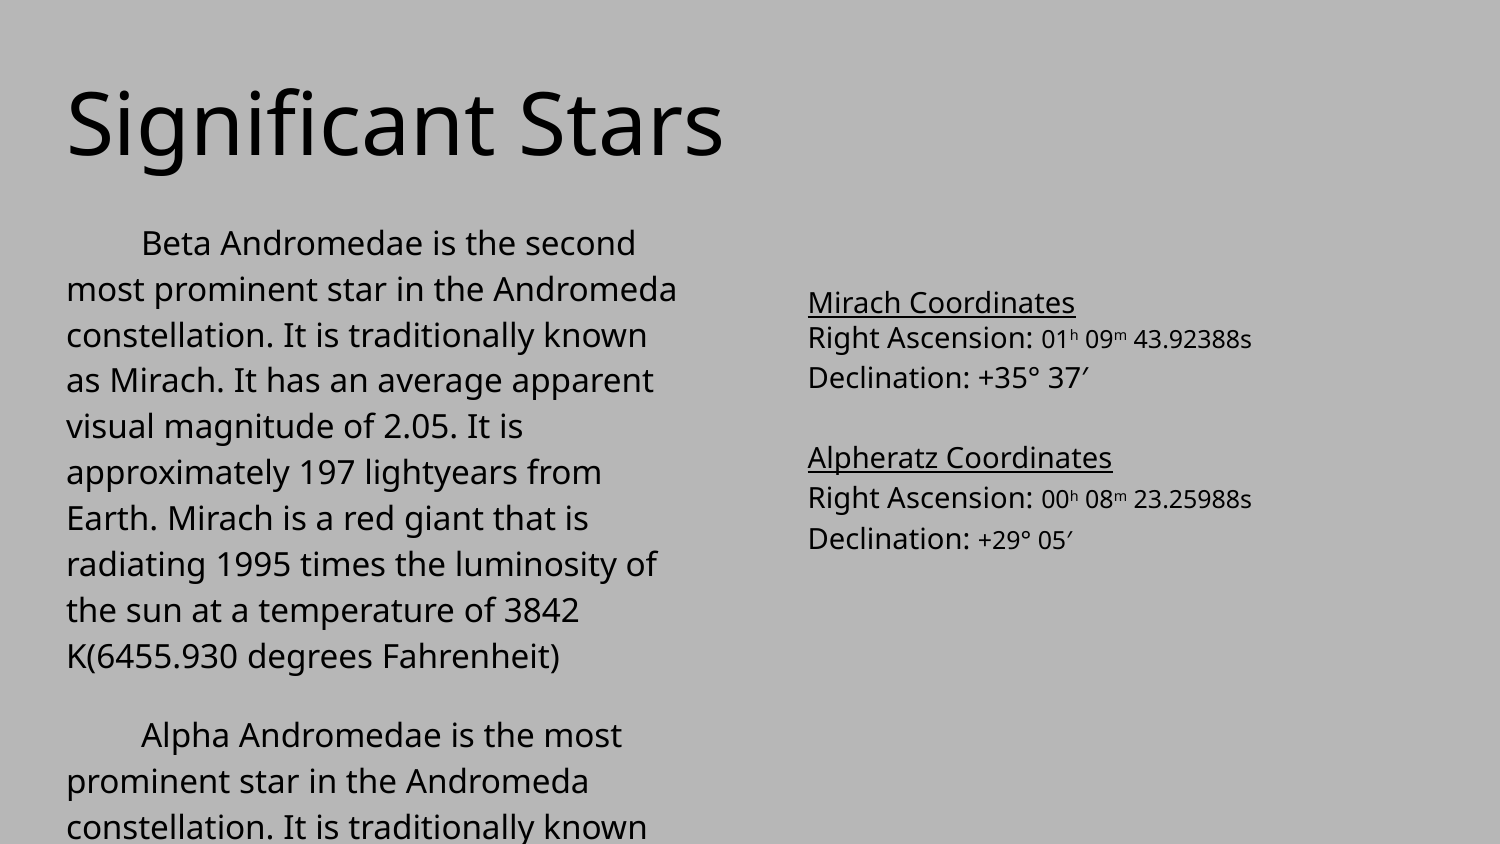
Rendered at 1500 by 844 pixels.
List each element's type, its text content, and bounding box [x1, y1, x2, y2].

list Mirach Coordinates Right Ascension: 01h 09m 43.92388s Declination: +35° 37′ Alpheratz Coordinates Right Ascension: 00h 08m 23.25988s Declination: +29° 05′ [792, 200, 1449, 752]
list Beta Andromedae is the second most prominent star in the Andromeda constellation. It is traditionally known as Mirach. It has an average apparent visual magnitude of 2.05. It is approximately 197 lightyears from Earth. Mirach is a red giant that is radiating 1995 times the luminosity of the sun at a temperature of 3842 K(6455.930 degrees Fahrenheit) Alpha Andromedae is the most prominent star in the Andromeda constellation. It is traditionally known as Alpheratz. It is actually a binary star system composed of two stars in close orbit. Alpheratz is roughly 97 light-years away from Earth. [51, 200, 708, 752]
title Significant Stars [51, 51, 1449, 189]
